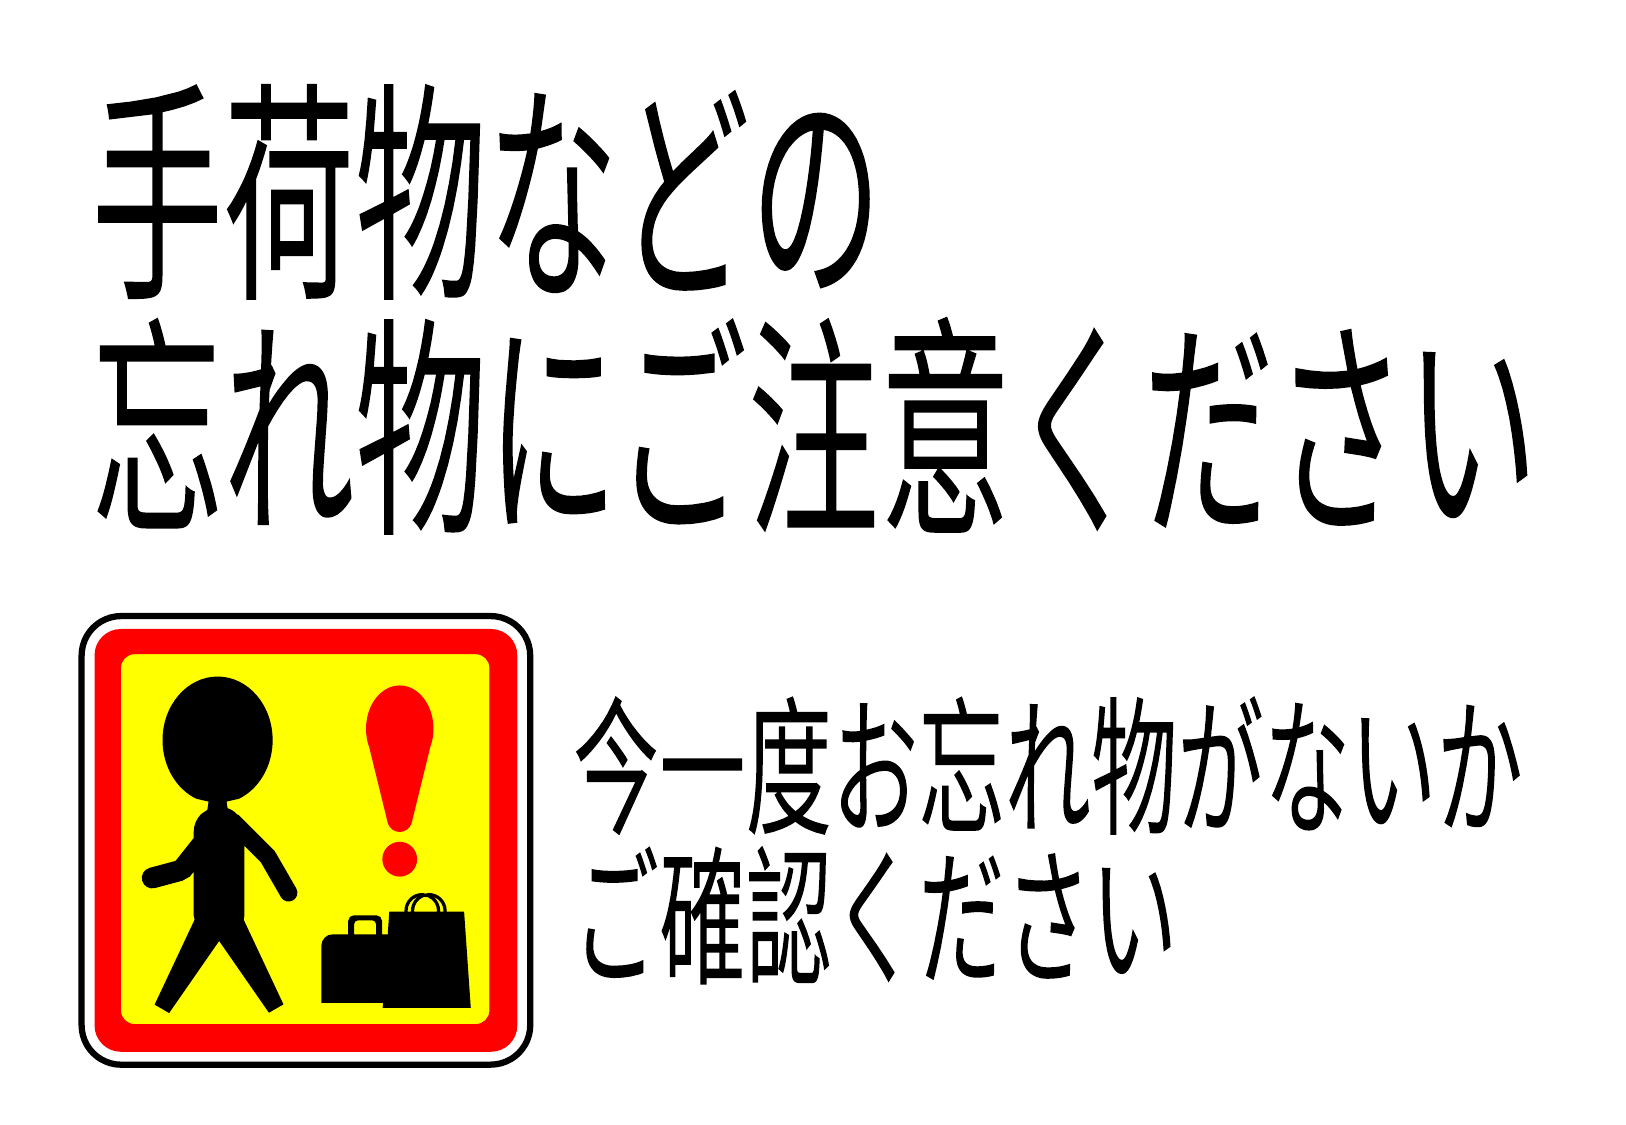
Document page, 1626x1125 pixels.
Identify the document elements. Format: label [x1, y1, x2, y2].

text_box [81, 615, 531, 1065]
